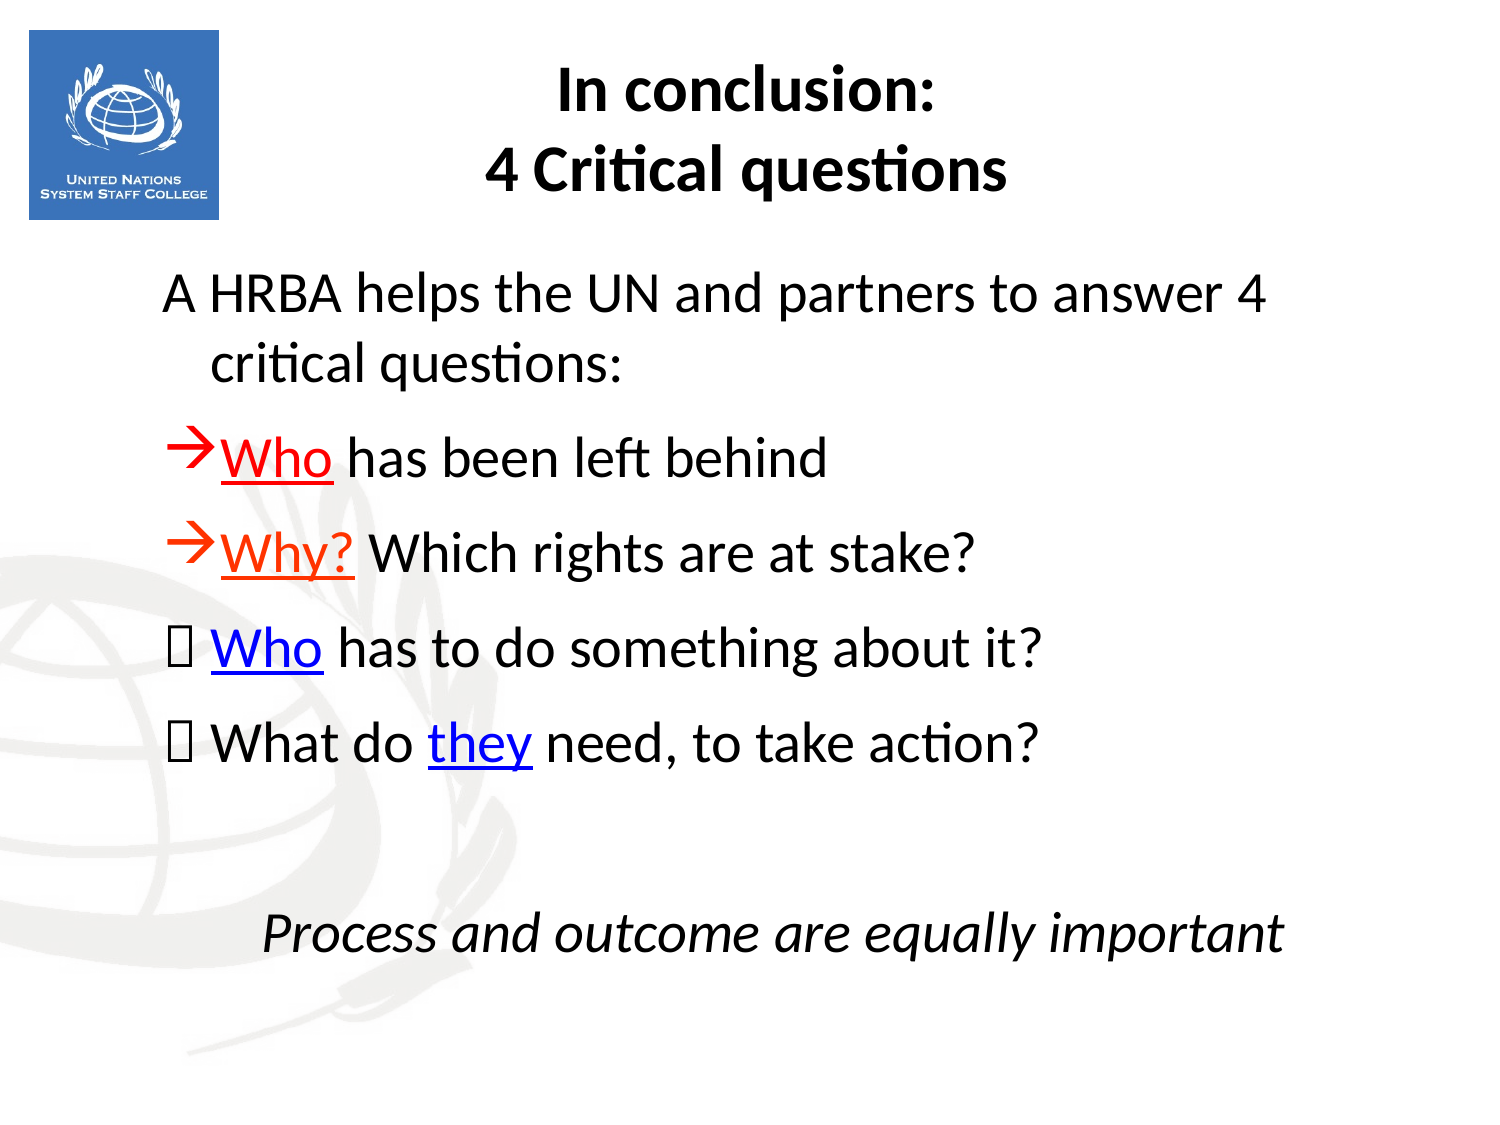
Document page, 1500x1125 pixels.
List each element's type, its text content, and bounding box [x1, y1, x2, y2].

picture [29, 30, 219, 220]
list A HRBA helps the UN and partners to answer 4 critical questions: Who has been left behind Why? Which rights are at stake?  Who has to do something about it?  What do they need, to take action? Process and outcome are equally important [147, 246, 1401, 1071]
text_box In conclusion: 4 Critical questions [72, 30, 1422, 219]
